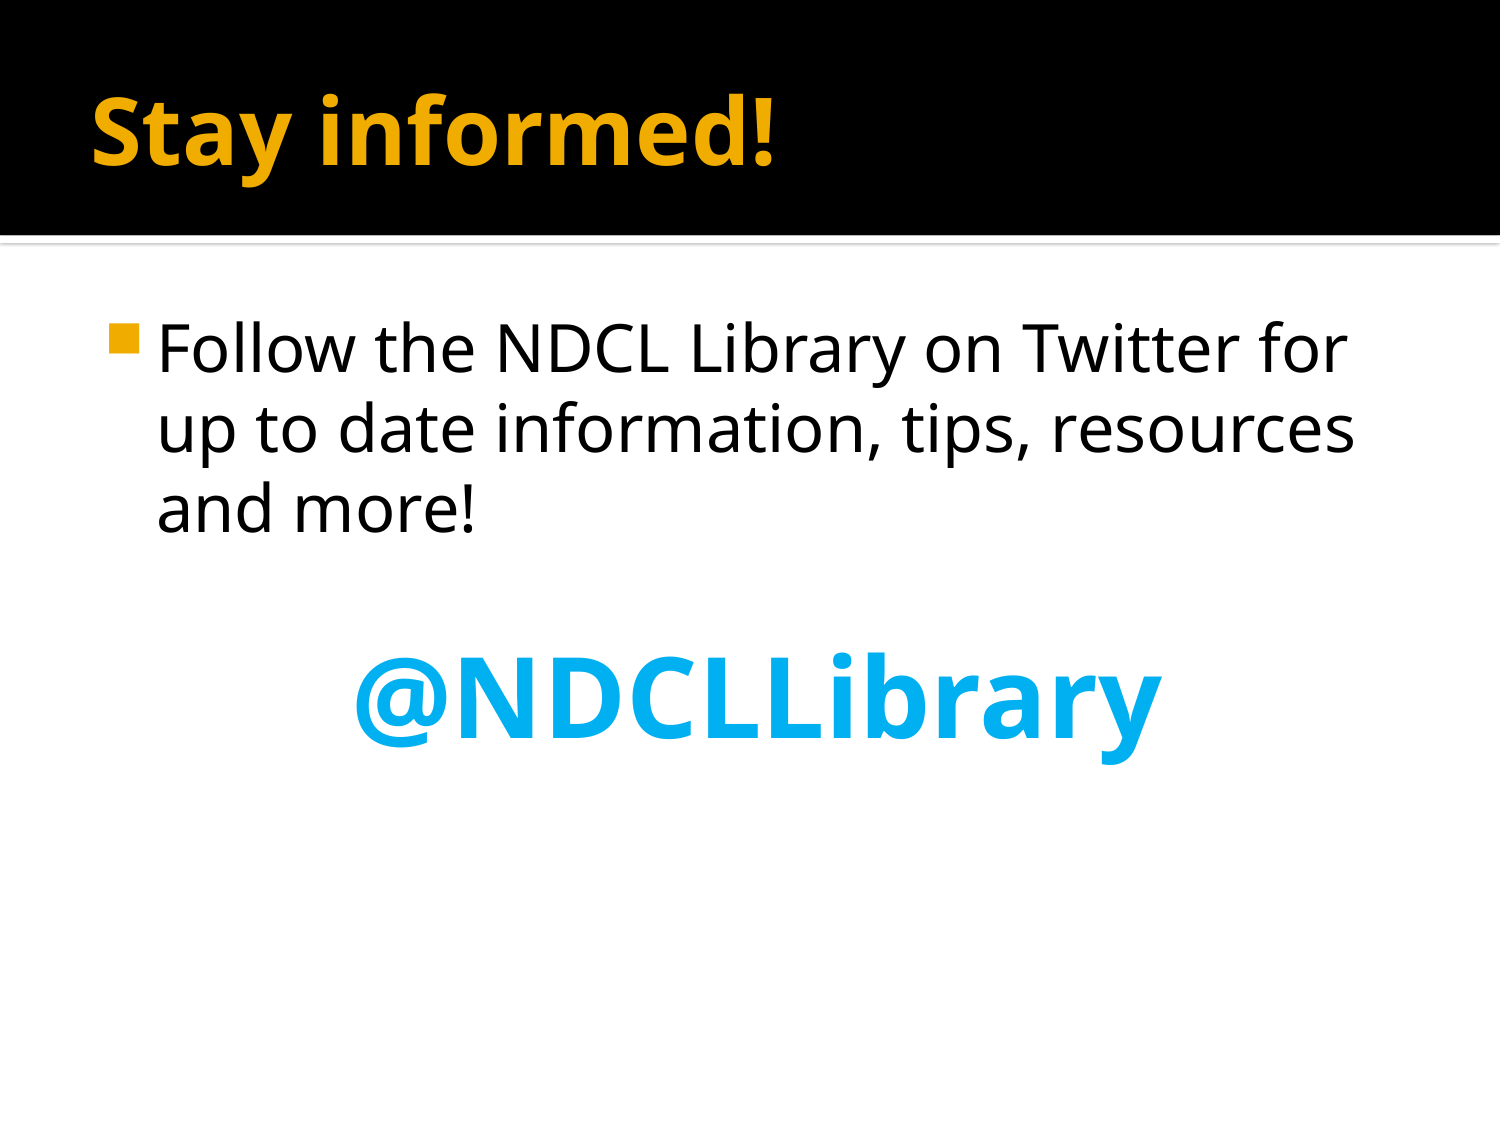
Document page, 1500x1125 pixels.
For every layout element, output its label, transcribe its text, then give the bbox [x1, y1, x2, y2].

list Follow the NDCL Library on Twitter for up to date information, tips, resources and more! @NDCLLibrary [75, 291, 1425, 1050]
title Stay informed! [75, 25, 1425, 231]
